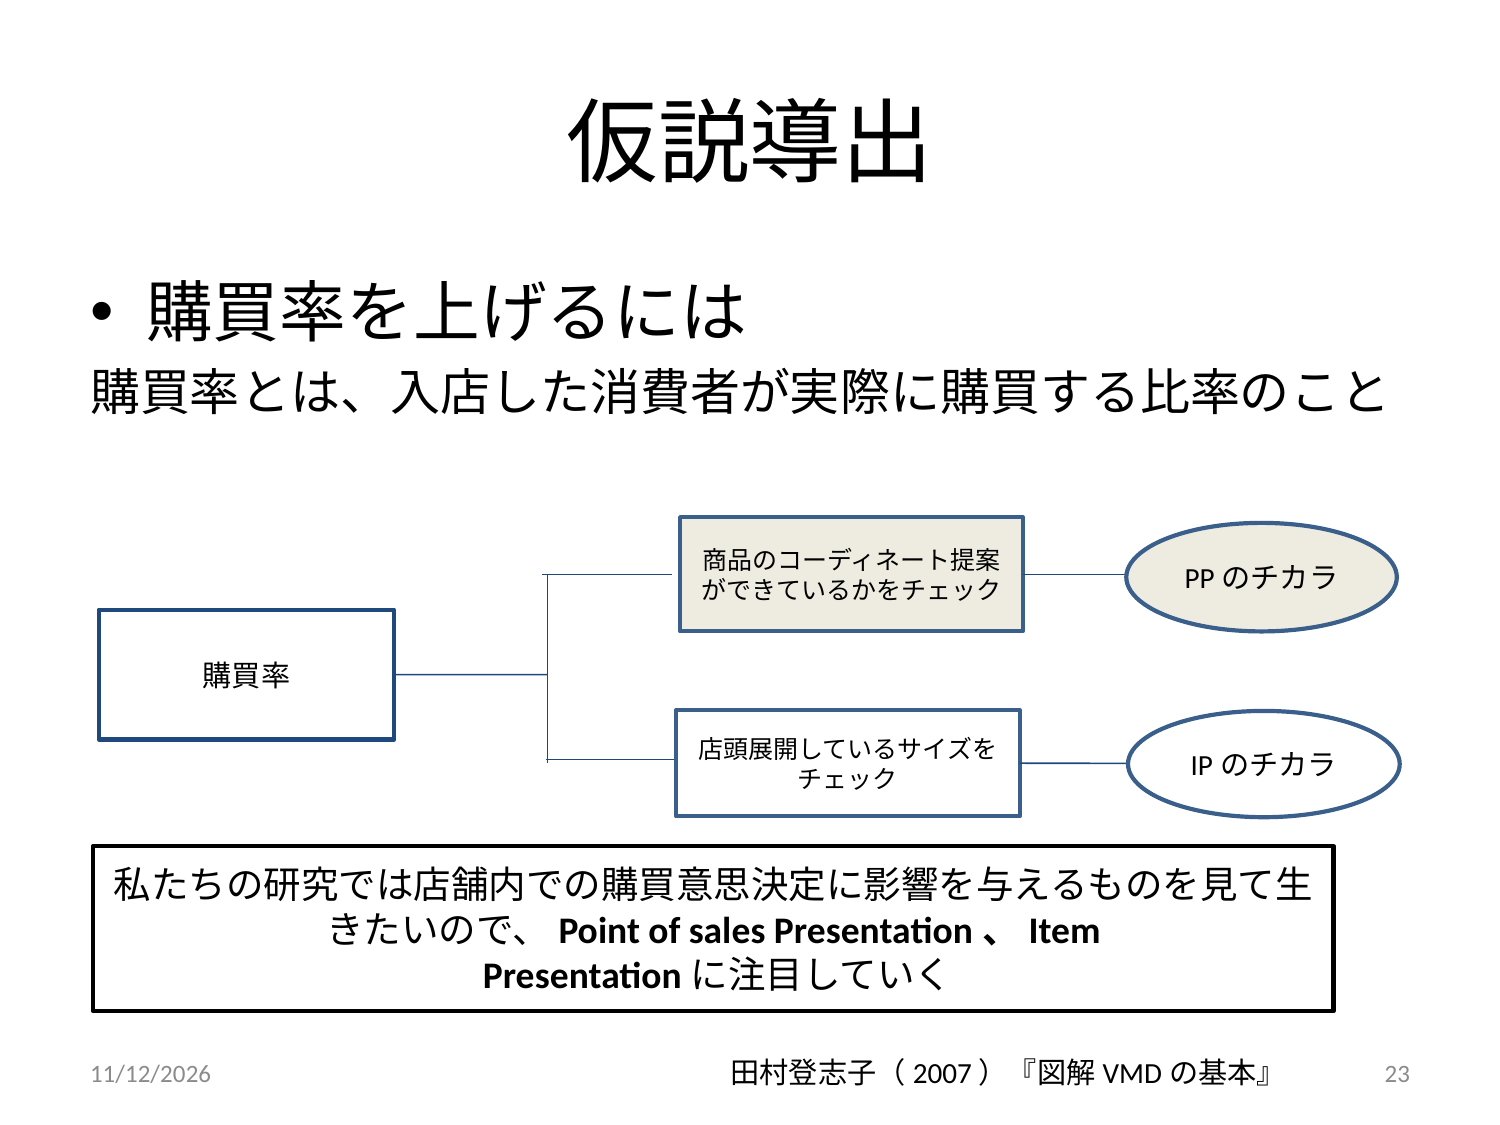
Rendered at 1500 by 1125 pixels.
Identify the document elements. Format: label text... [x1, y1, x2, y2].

text_box 私たちの研究では店舗内での購買意思決定に影響を与えるものを見て生きたいので、Point of sales Presentation、Item Presentationに注目していく [91, 844, 1336, 1013]
text_box IPのチカラ [1126, 708, 1402, 820]
text_box 田村登志子（2007）『図解VMDの基本』 [715, 1046, 1074, 1097]
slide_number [75, 1042, 425, 1103]
list 購買率を上げるには 購買率とは、入店した消費者が実際に購買する比率のこと [75, 262, 1425, 1005]
title 仮説導出 [75, 45, 1425, 233]
text_box 購買率 [97, 608, 396, 742]
slide_number 23 [1074, 1042, 1425, 1103]
text_box 店頭展開しているサイズをチェック [674, 708, 1022, 818]
text_box 商品のコーディネート提案ができているかをチェック [678, 515, 1025, 633]
text_box PPのチカラ [1124, 520, 1399, 634]
